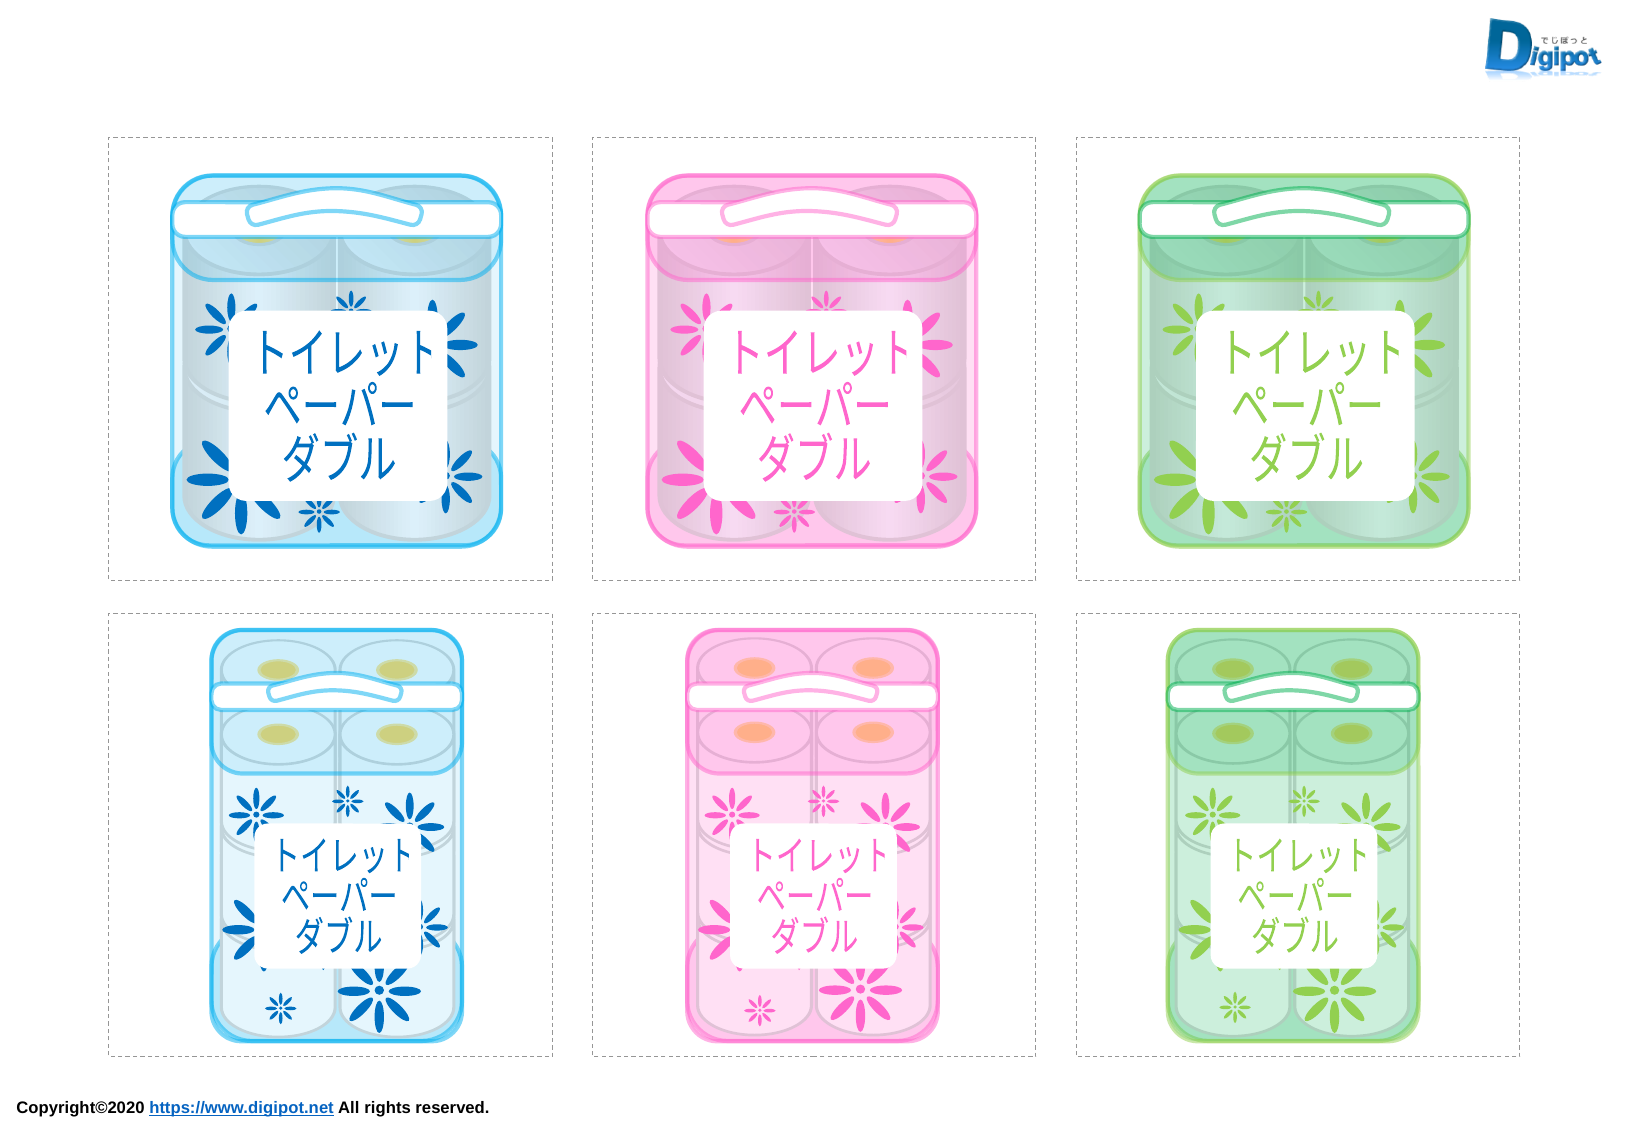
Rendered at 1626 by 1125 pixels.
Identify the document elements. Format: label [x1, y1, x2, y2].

picture [1485, 18, 1602, 82]
text_box [1167, 629, 1419, 1042]
text_box [1139, 175, 1469, 547]
text_box [687, 629, 938, 1042]
text_box [211, 629, 463, 1042]
text_box [172, 175, 502, 547]
text_box [647, 175, 977, 547]
